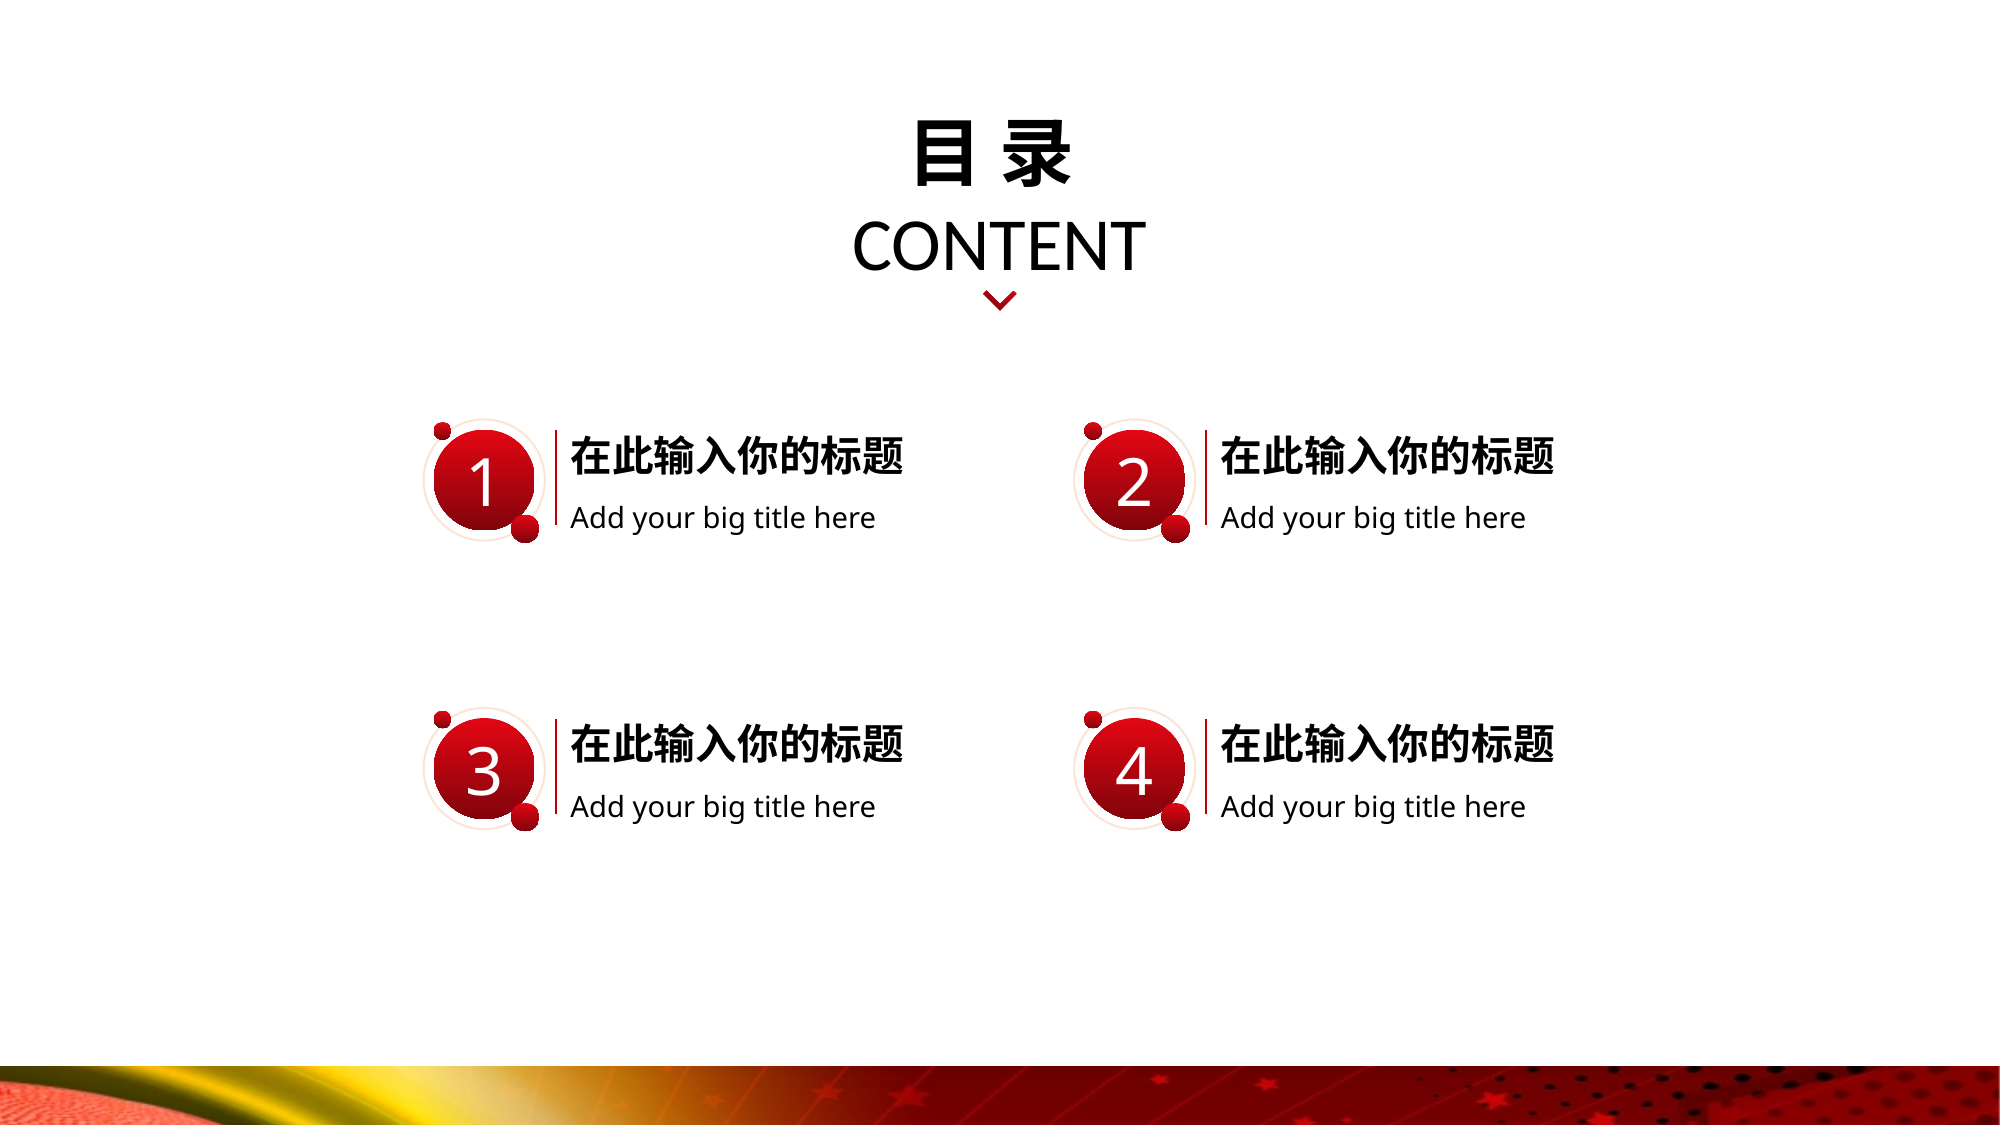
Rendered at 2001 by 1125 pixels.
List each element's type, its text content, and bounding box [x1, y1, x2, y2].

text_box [423, 419, 926, 550]
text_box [1074, 707, 1577, 838]
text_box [423, 707, 926, 838]
text_box 目 录CONTENT [785, 98, 1215, 293]
text_box [982, 289, 1018, 312]
picture [0, 1066, 2000, 1125]
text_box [1074, 419, 1577, 550]
